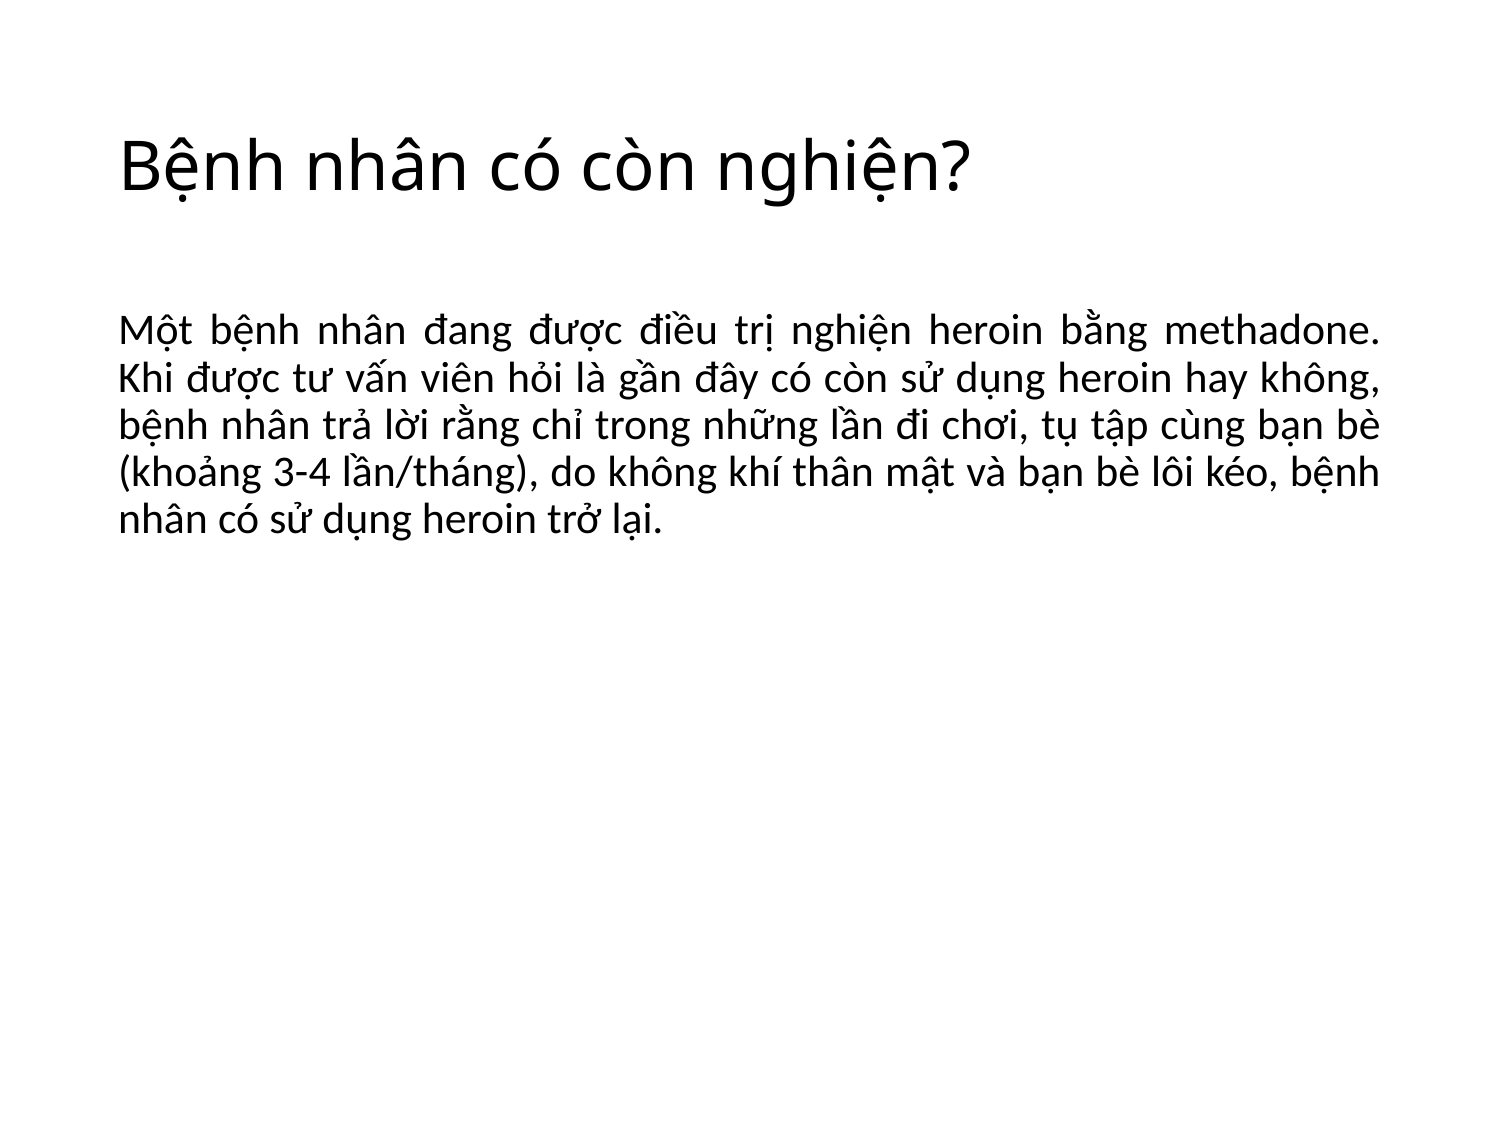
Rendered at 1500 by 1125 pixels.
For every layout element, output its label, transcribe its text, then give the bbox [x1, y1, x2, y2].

list Một bệnh nhân đang được điều trị nghiện heroin bằng methadone. Khi được tư vấn viên hỏi là gần đây có còn sử dụng heroin hay không, bệnh nhân trả lời rằng chỉ trong những lần đi chơi, tụ tập cùng bạn bè (khoảng 3-4 lần/tháng), do không khí thân mật và bạn bè lôi kéo, bệnh nhân có sử dụng heroin trở lại. [103, 299, 1397, 1014]
title Bệnh nhân có còn nghiện? [103, 59, 1397, 278]
